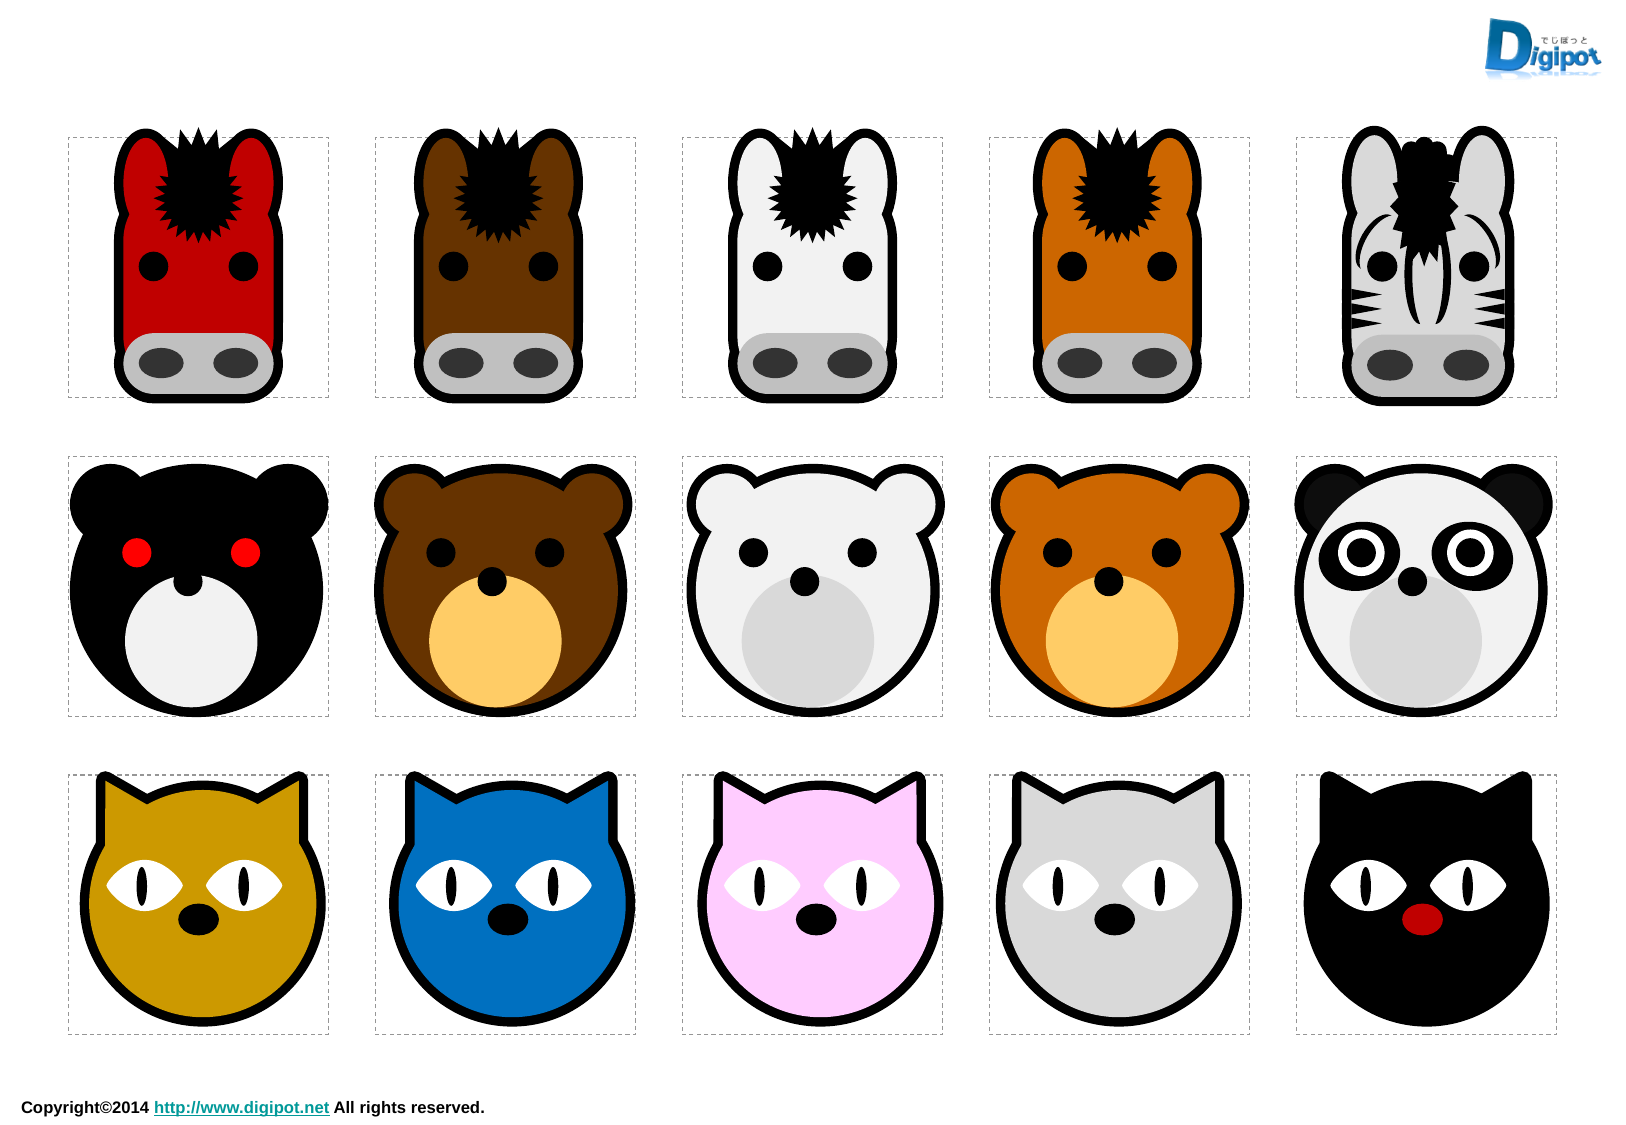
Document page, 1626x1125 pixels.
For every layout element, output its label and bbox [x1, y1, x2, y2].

text_box [1308, 776, 1544, 1018]
text_box [1351, 134, 1506, 397]
text_box [1041, 137, 1193, 395]
text_box [393, 776, 630, 1018]
text_box [1303, 473, 1544, 708]
text_box [1000, 776, 1236, 1018]
text_box [737, 137, 888, 395]
text_box [695, 473, 936, 708]
text_box [78, 473, 319, 708]
text_box [123, 137, 274, 395]
text_box [702, 776, 938, 1018]
text_box [383, 473, 624, 708]
text_box [84, 776, 320, 1018]
picture [1485, 18, 1602, 82]
text_box [999, 473, 1240, 708]
text_box [423, 137, 574, 395]
